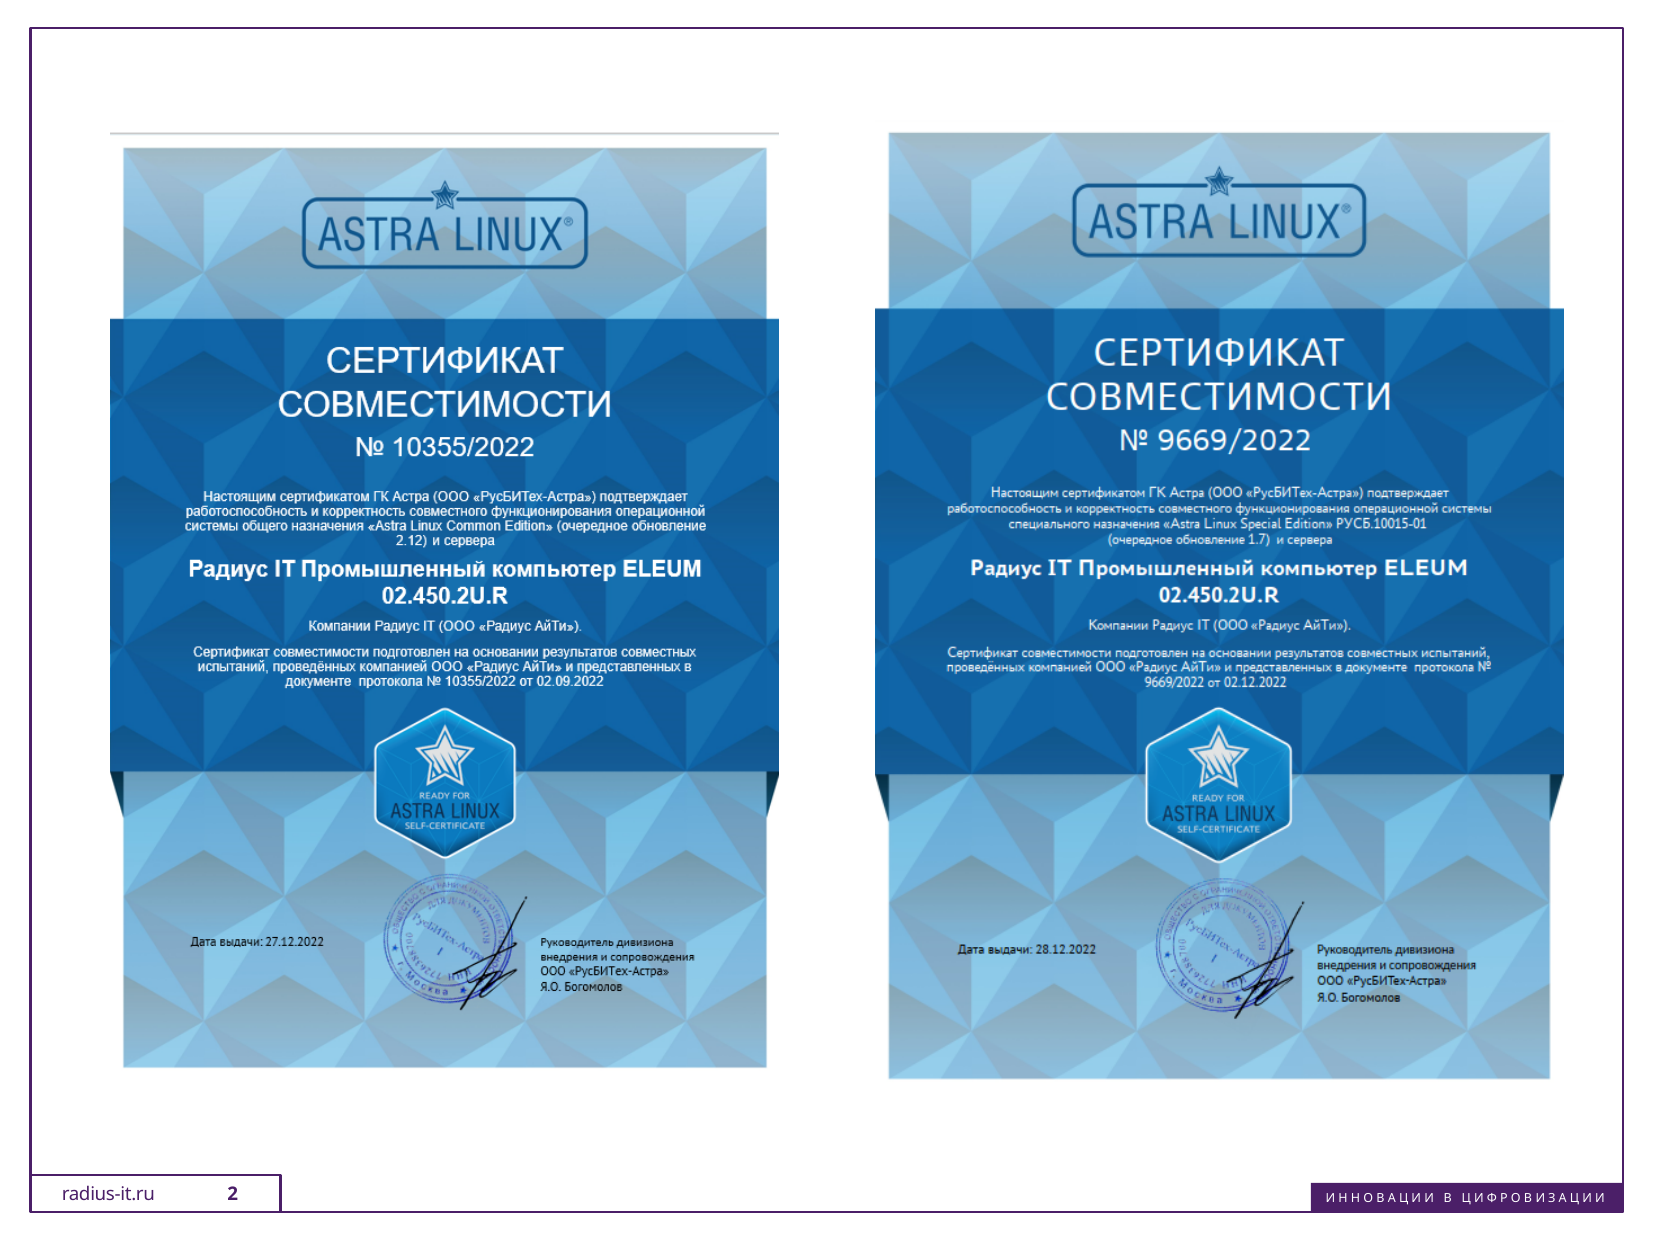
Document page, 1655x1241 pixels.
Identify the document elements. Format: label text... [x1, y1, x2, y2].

text_box И Н Н О В А Ц И И В Ц И Ф Р О В И З А Ц И И [1310, 1182, 1624, 1213]
text_box radius-it.ru [59, 1179, 156, 1204]
picture [110, 132, 779, 1080]
picture [875, 120, 1564, 1093]
text_box 2 [225, 1179, 241, 1204]
